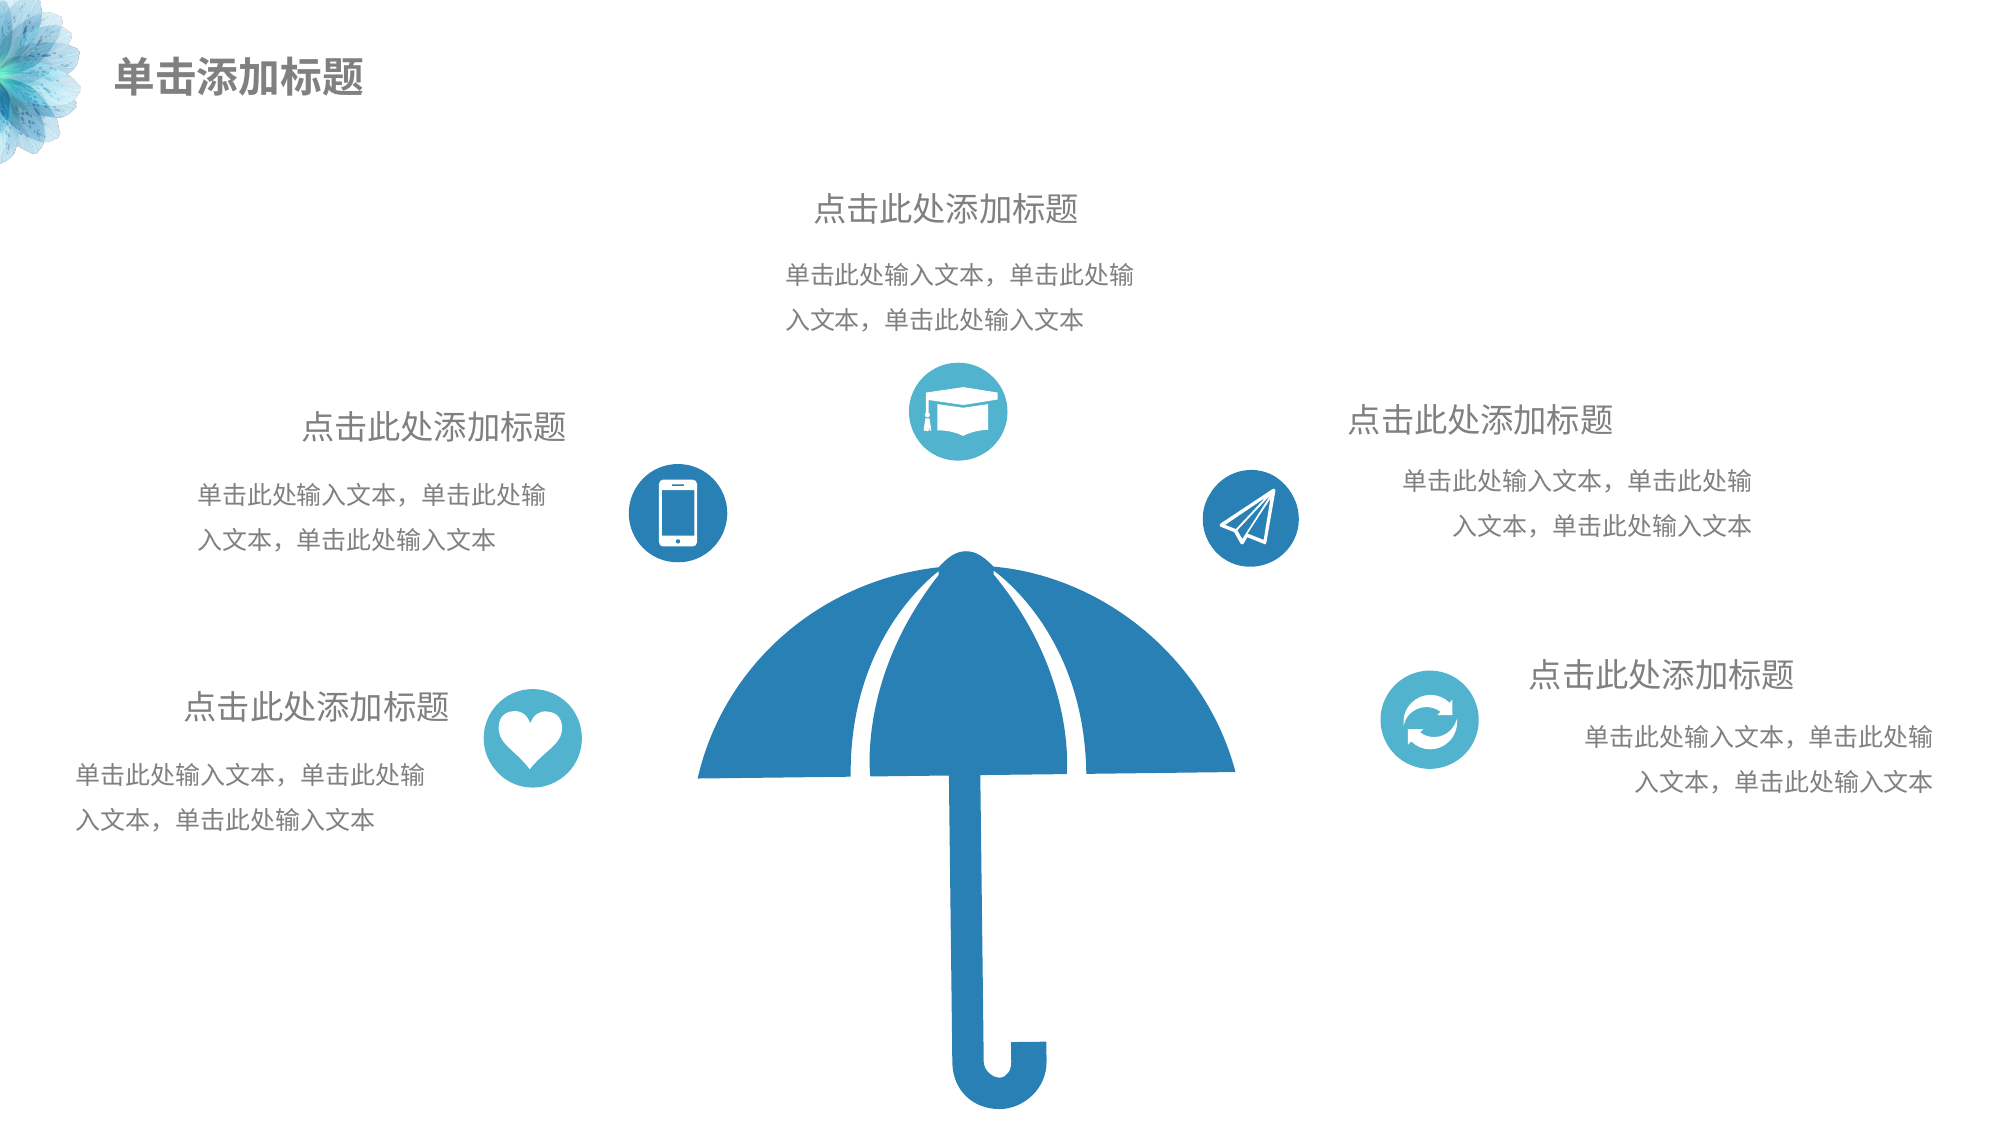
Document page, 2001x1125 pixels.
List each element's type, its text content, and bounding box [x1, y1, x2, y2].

text_box 单击此处输入文本，单击此处输入文本，单击此处输入文本 [1546, 699, 1949, 804]
text_box 单击此处输入文本，单击此处输入文本，单击此处输入文本 [182, 457, 585, 562]
text_box 单击此处输入文本，单击此处输入文本，单击此处输入文本 [1365, 443, 1768, 548]
text_box [697, 551, 1236, 1110]
picture [0, 0, 81, 164]
text_box 点击此处添加标题 [168, 678, 465, 734]
text_box 点击此处添加标题 [1332, 391, 1629, 446]
text_box 单击添加标题 [98, 43, 594, 108]
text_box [902, 356, 1014, 467]
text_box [1374, 664, 1485, 776]
text_box 单击此处输入文本，单击此处输入文本，单击此处输入文本 [770, 237, 1173, 342]
text_box 点击此处添加标题 [1513, 647, 1810, 702]
text_box 点击此处添加标题 [798, 180, 1094, 236]
text_box 点击此处添加标题 [286, 398, 582, 454]
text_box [1195, 462, 1306, 574]
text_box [477, 683, 588, 794]
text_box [628, 463, 728, 563]
text_box 单击此处输入文本，单击此处输入文本，单击此处输入文本 [60, 737, 464, 842]
